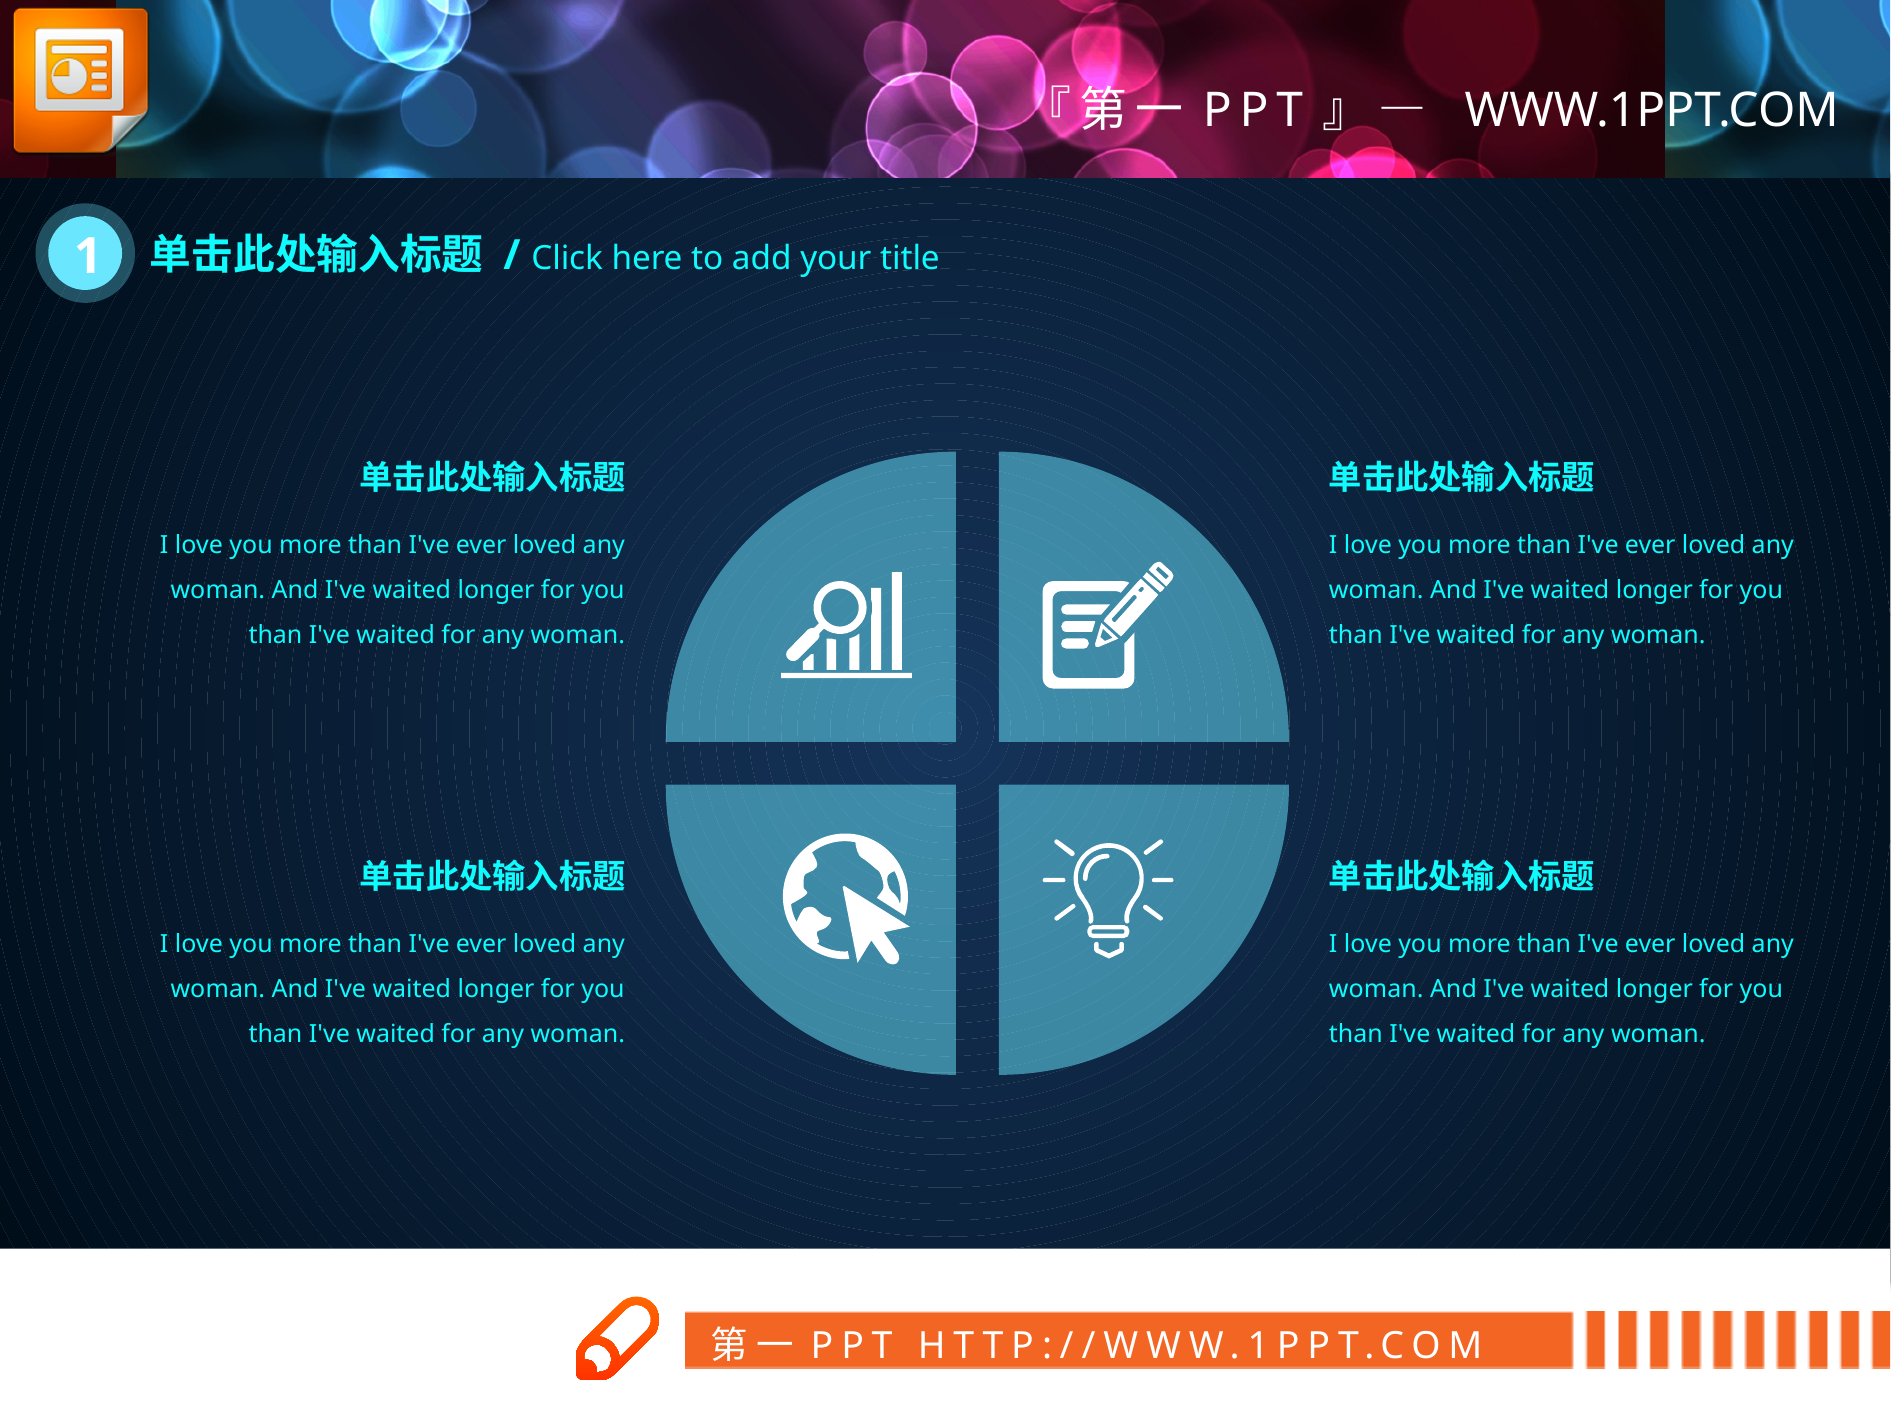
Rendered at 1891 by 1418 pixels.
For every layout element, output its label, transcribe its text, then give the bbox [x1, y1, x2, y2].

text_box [130, 847, 641, 1057]
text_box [1314, 448, 1825, 659]
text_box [1314, 847, 1825, 1057]
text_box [665, 451, 1290, 1076]
text_box 单击此处输入标题 / Click here to add your title [140, 220, 994, 286]
picture [0, 0, 1891, 178]
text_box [35, 203, 136, 304]
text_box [130, 448, 641, 659]
picture [685, 1311, 1891, 1369]
